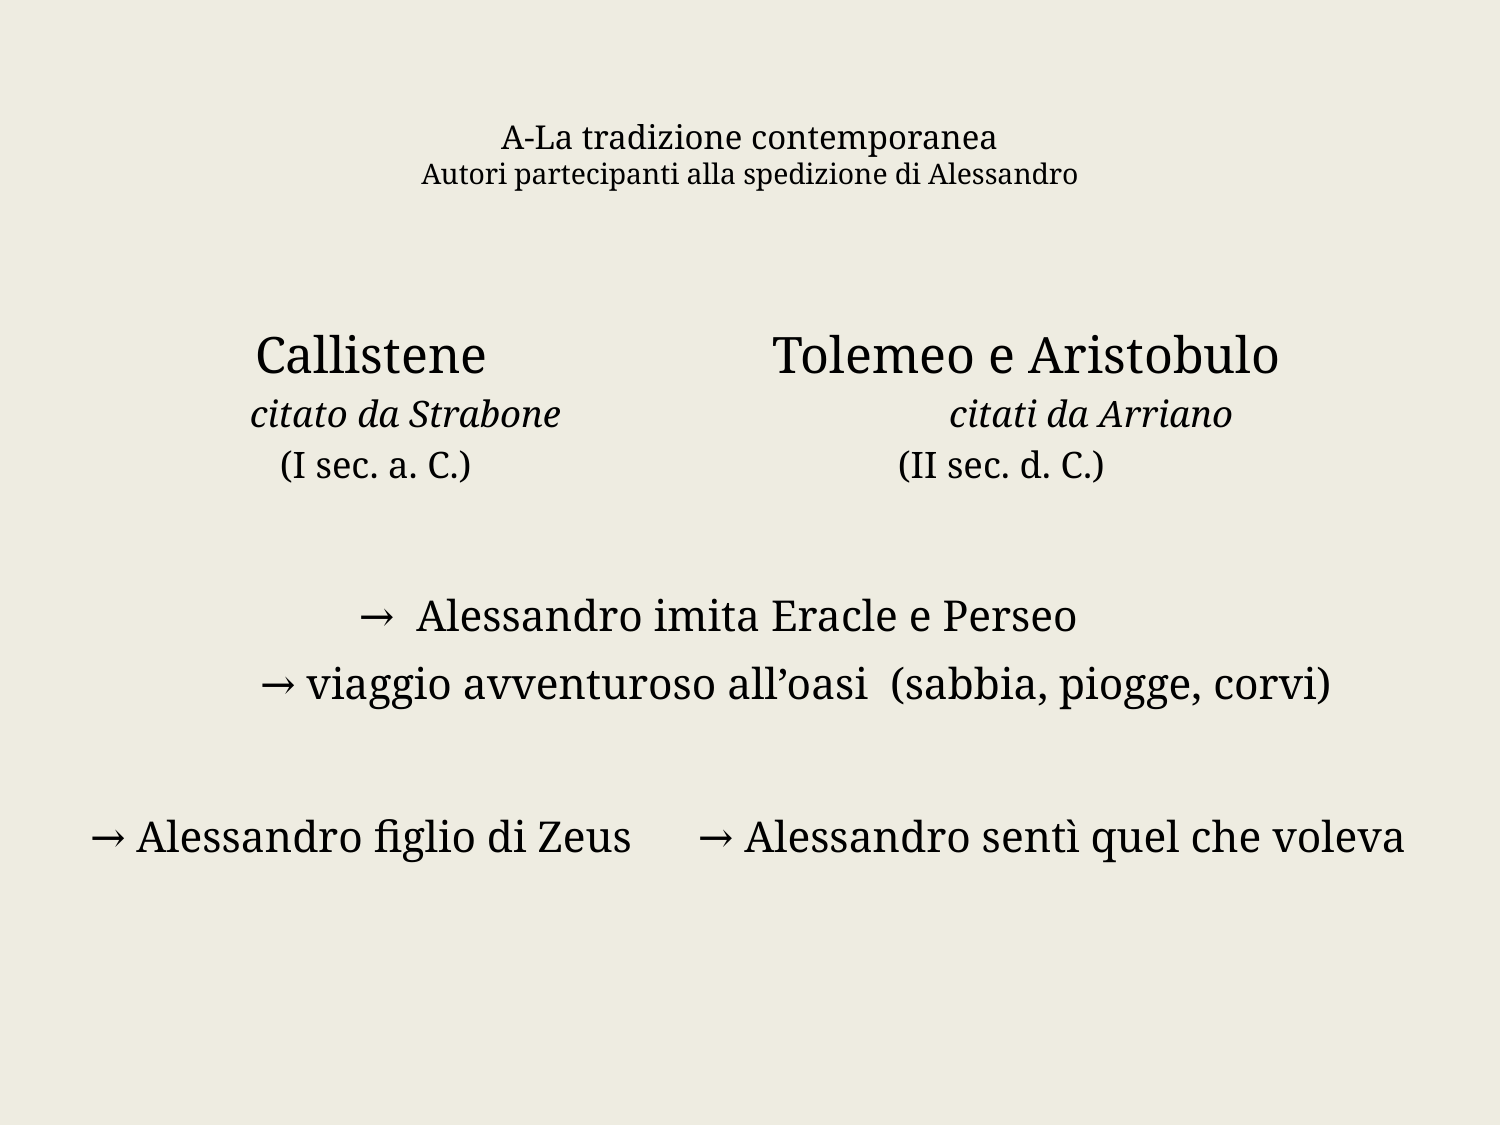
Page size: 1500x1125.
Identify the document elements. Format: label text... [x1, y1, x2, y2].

title A-La tradizione contemporanea Autori partecipanti alla spedizione di Alessandro [75, 45, 1425, 233]
list Callistene Tolemeo e Aristobulo citato da Strabone citati da Arriano (I sec. a. C.) (II sec. d. C.) → Alessandro imita Eracle e Perseo → viaggio avventuroso all’oasi (sabbia, piogge, corvi) → Alessandro figlio di Zeus → Alessandro sentì quel che voleva [75, 262, 1425, 1005]
